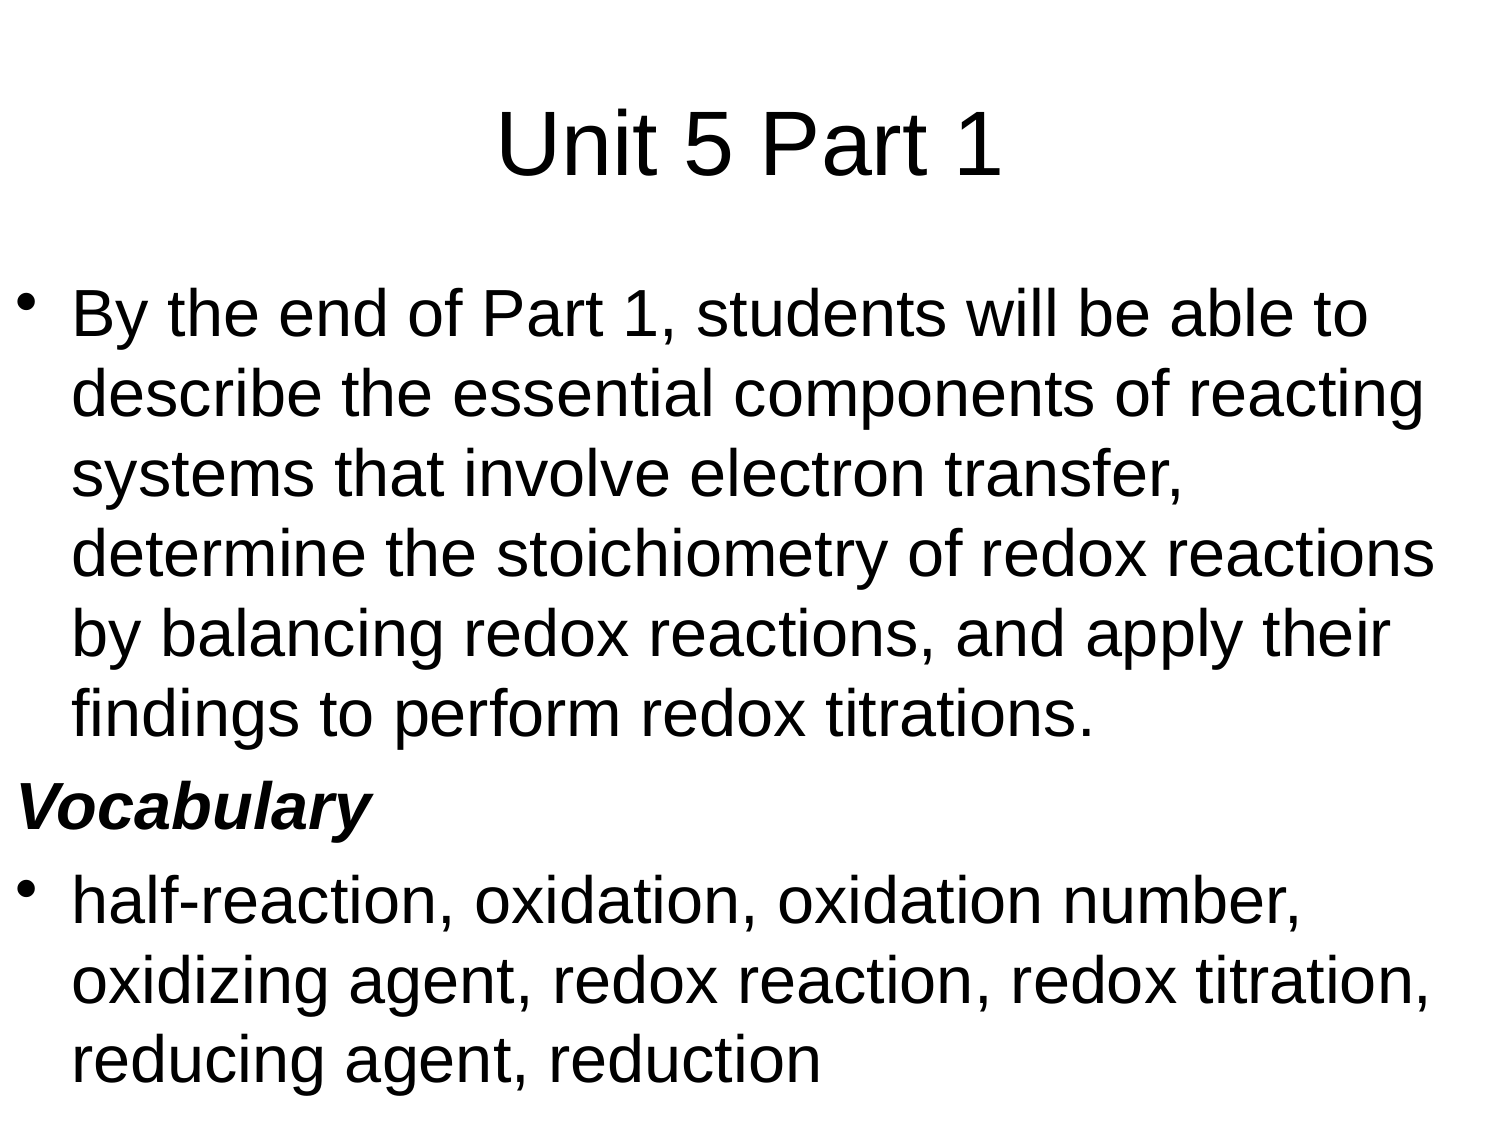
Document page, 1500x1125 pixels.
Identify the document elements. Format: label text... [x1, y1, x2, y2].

list By the end of Part 1, students will be able to describe the essential components of reacting systems that involve electron transfer, determine the stoichiometry of redox reactions by balancing redox reactions, and apply their findings to perform redox titrations. Vocabulary half-reaction, oxidation, oxidation number, oxidizing agent, redox reaction, redox titration, reducing agent, reduction [0, 262, 1500, 1125]
title Unit 5 Part 1 [74, 44, 1426, 233]
